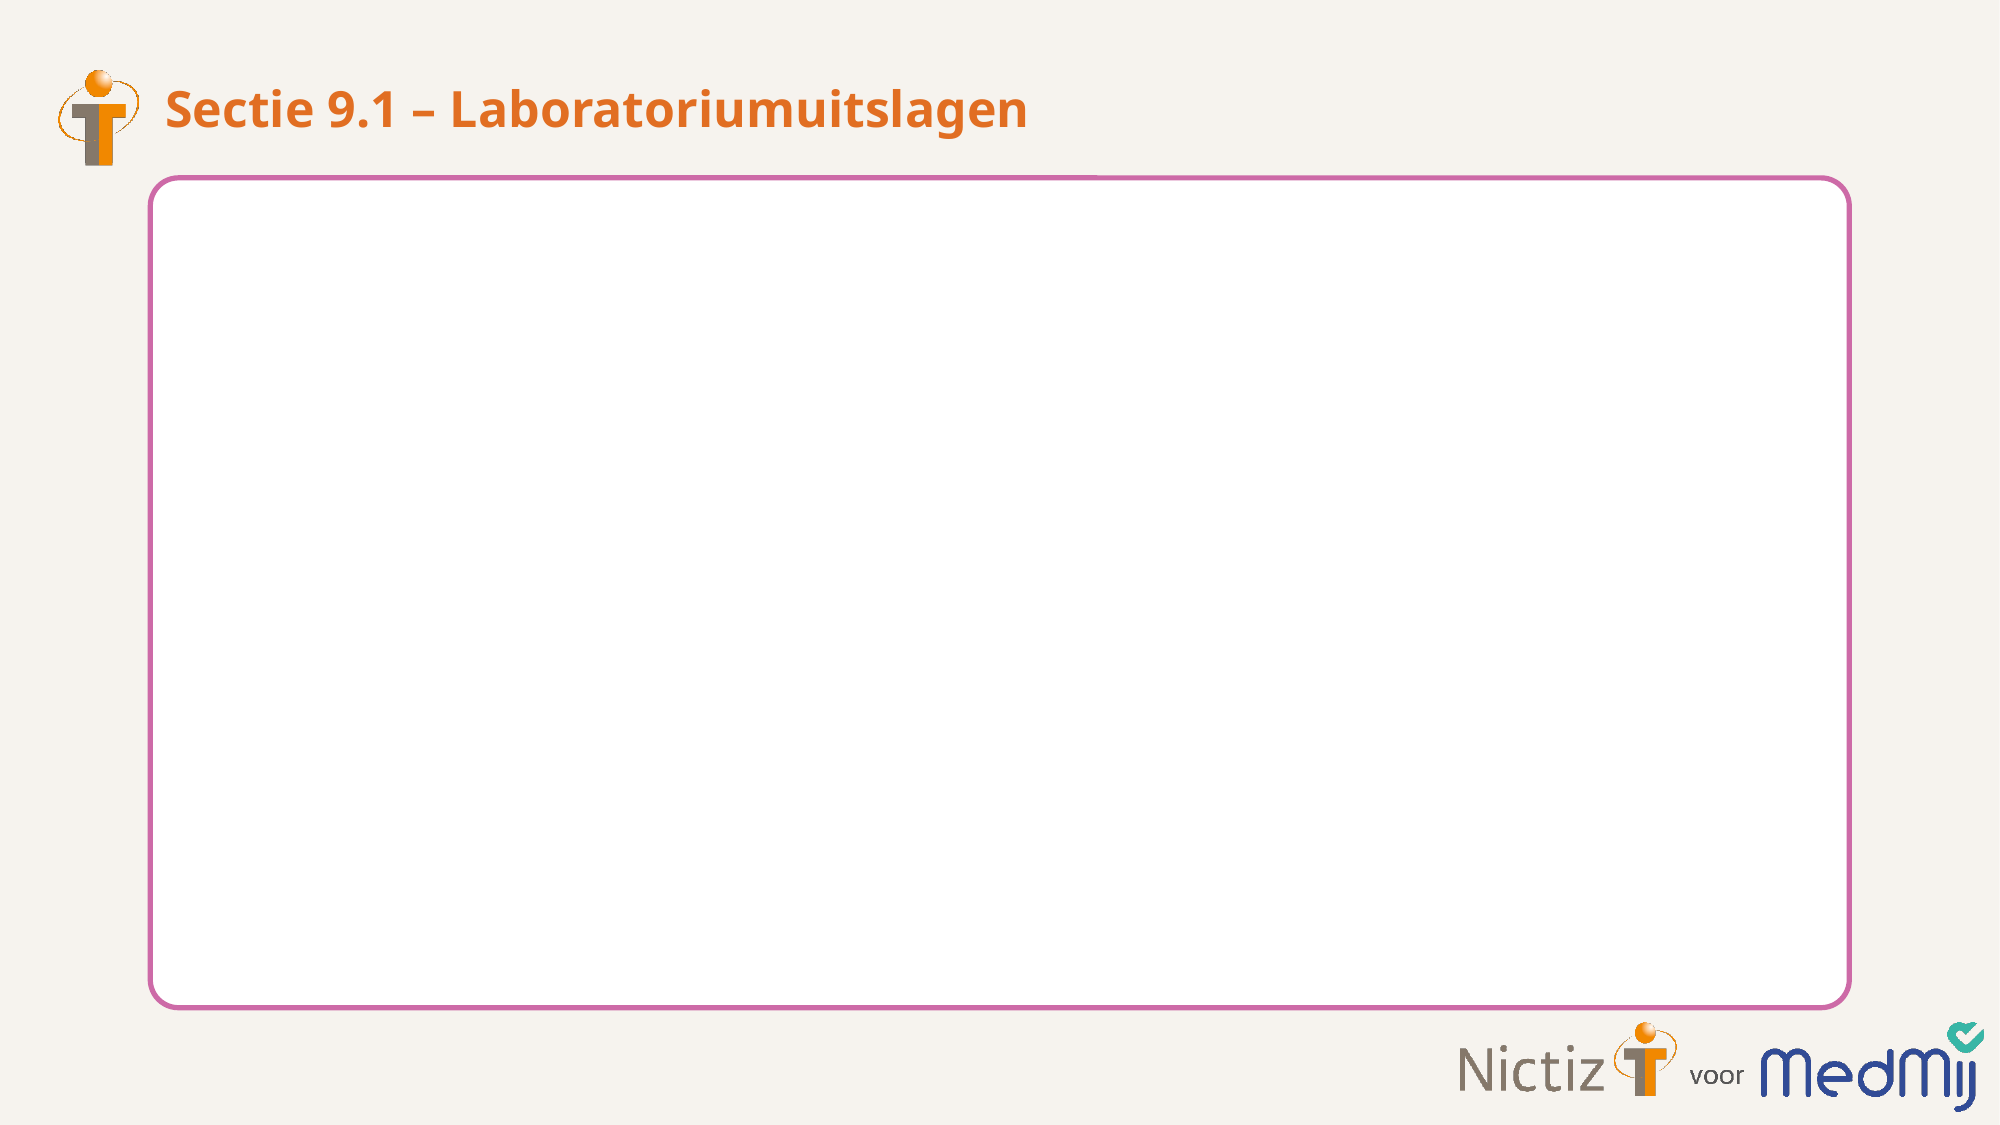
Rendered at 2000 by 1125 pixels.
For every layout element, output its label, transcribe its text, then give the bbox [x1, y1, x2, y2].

title Sectie 9.1 – Laboratoriumuitslagen [150, 76, 1850, 165]
picture [1457, 1019, 1988, 1113]
picture [50, 66, 151, 187]
